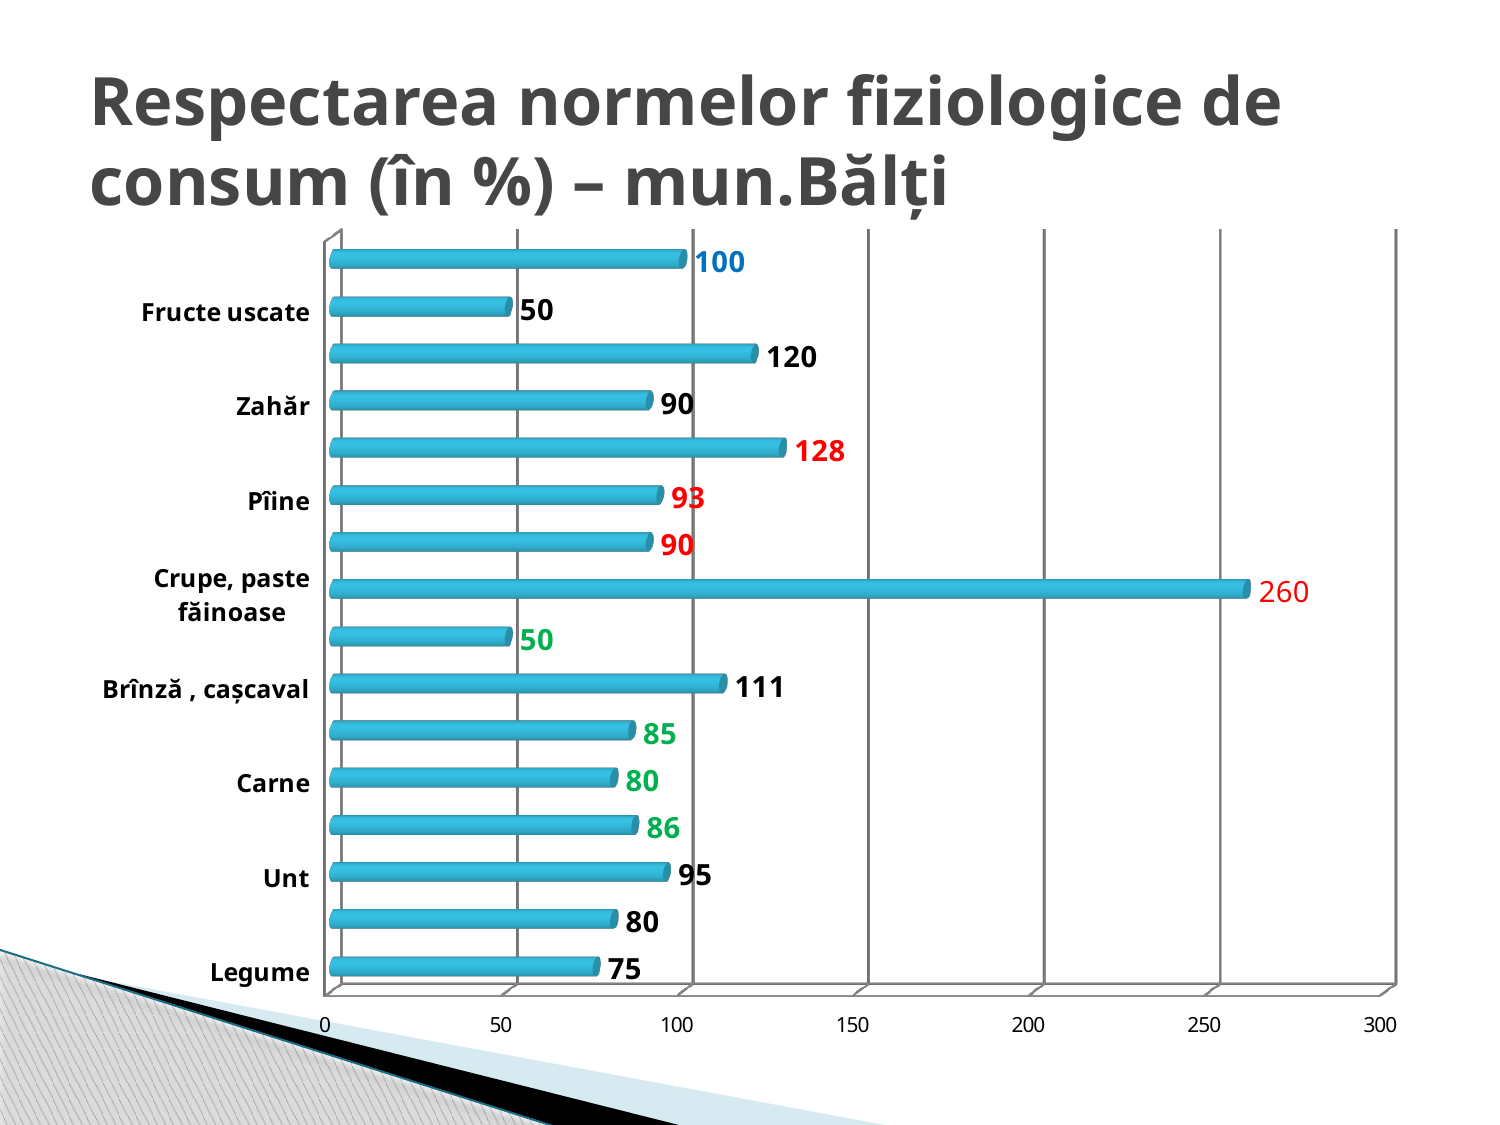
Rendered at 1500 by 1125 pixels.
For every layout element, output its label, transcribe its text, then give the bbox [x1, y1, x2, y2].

chart [74, 207, 1426, 1059]
title Respectarea normelor fiziologice de consum (în %) – mun.Bălți [75, 45, 1425, 207]
